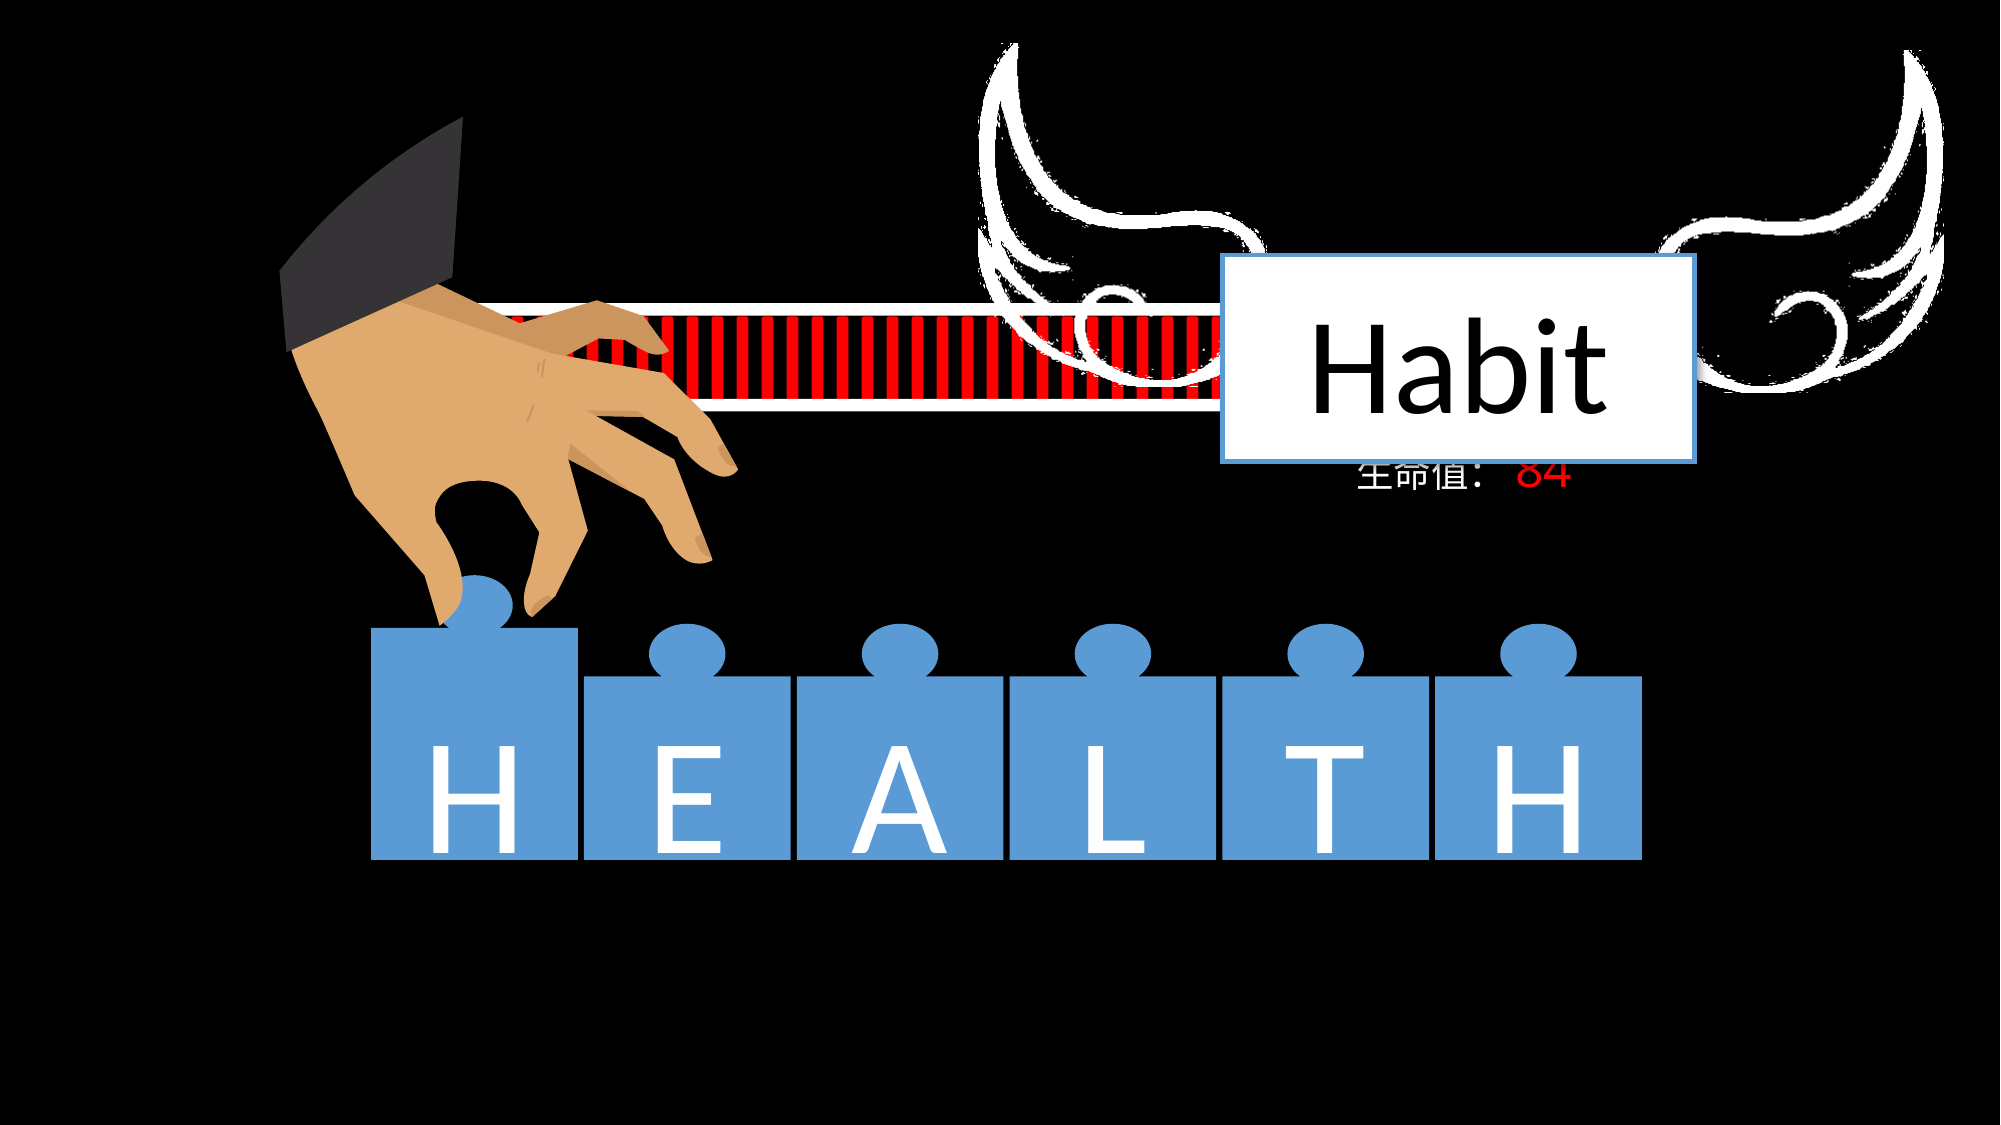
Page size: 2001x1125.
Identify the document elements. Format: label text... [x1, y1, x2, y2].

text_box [796, 623, 1004, 860]
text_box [583, 623, 791, 860]
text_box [279, 116, 739, 626]
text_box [1009, 623, 1217, 860]
text_box Habit [1221, 254, 1696, 463]
text_box 生命值：84 [1276, 473, 1652, 505]
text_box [371, 623, 578, 860]
picture [1636, 50, 1943, 393]
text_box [1435, 623, 1642, 860]
picture [978, 44, 1285, 387]
text_box [739, 308, 1220, 407]
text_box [1222, 623, 1430, 860]
